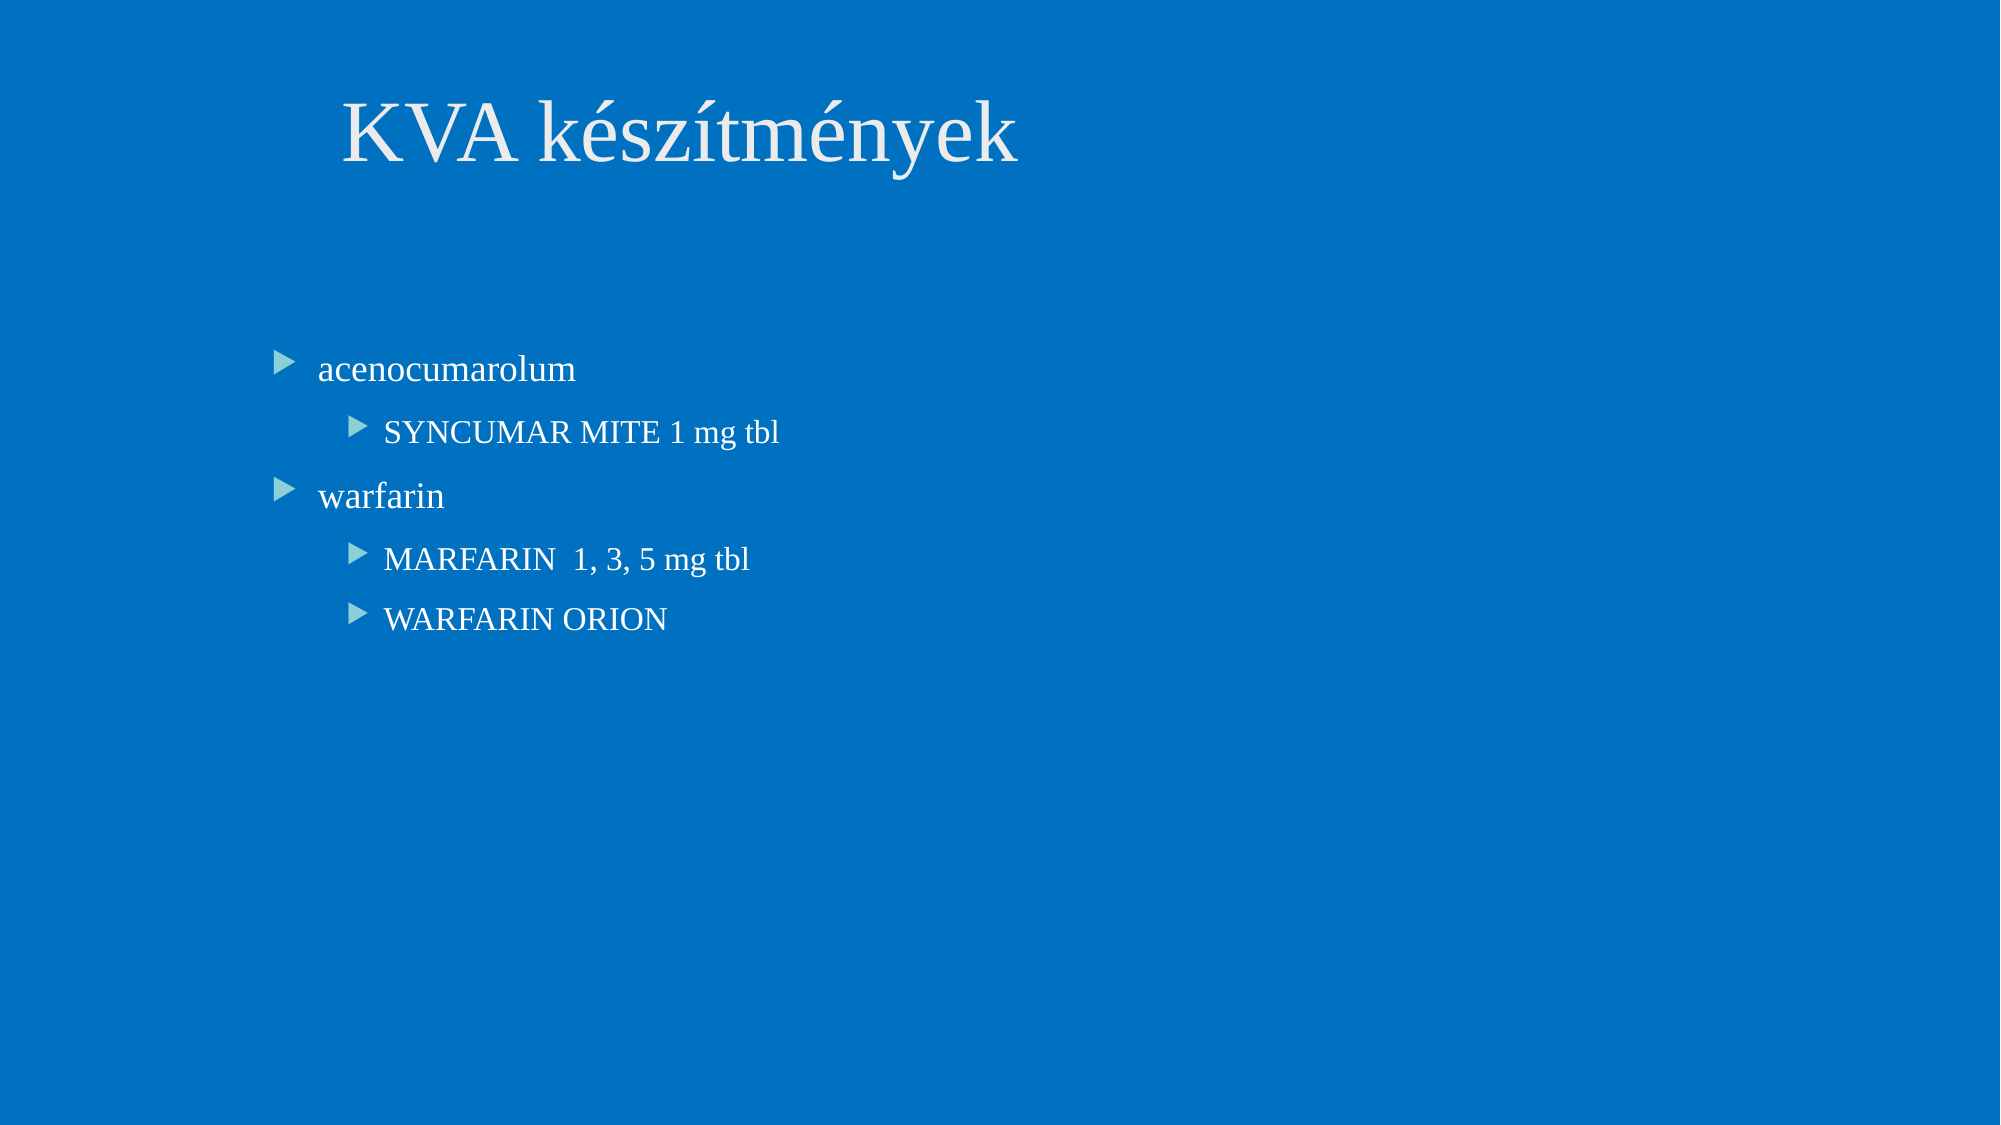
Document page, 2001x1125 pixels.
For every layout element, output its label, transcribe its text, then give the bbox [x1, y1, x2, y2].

title KVA készítmények [326, 66, 1677, 254]
list acenocumarolum SYNCUMAR MITE 1 mg tbl warfarin MARFARIN 1, 3, 5 mg tbl WARFARIN ORION [181, 336, 1649, 1025]
